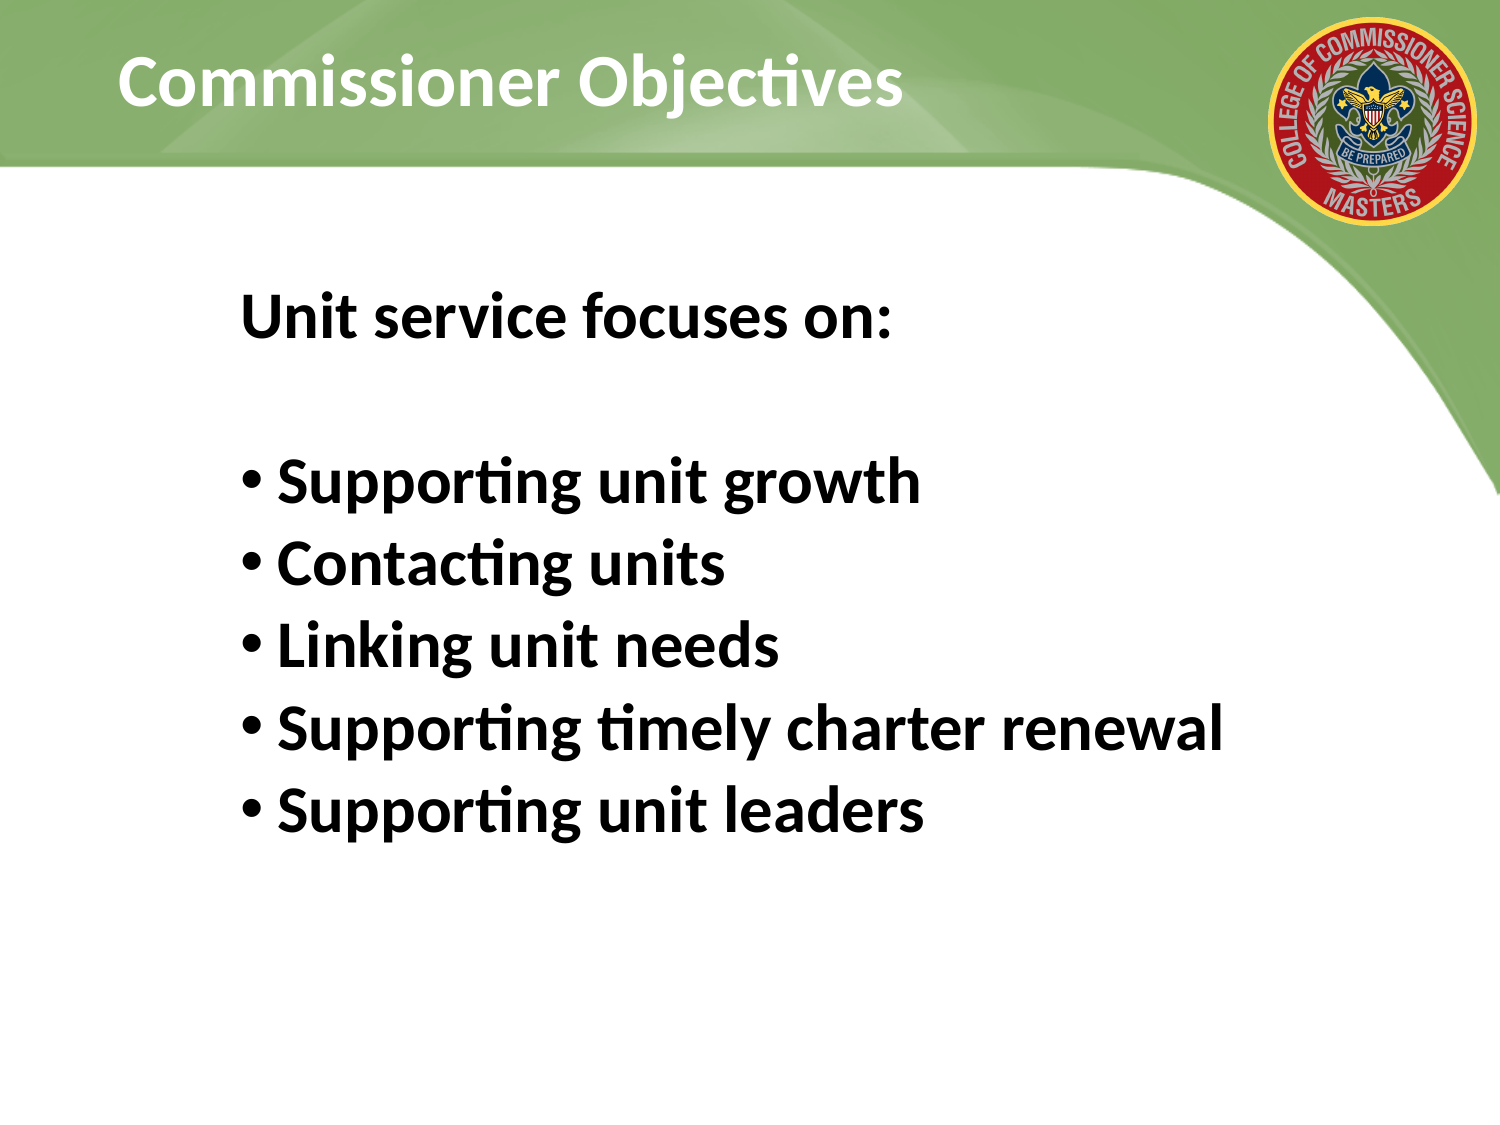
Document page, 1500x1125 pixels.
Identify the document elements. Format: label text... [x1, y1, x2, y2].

title Commissioner Objectives [103, 38, 1251, 127]
list Unit service focuses on: Supporting unit growth Contacting units Linking unit needs Supporting timely charter renewal Supporting unit leaders [150, 273, 1298, 858]
picture [1268, 17, 1477, 226]
